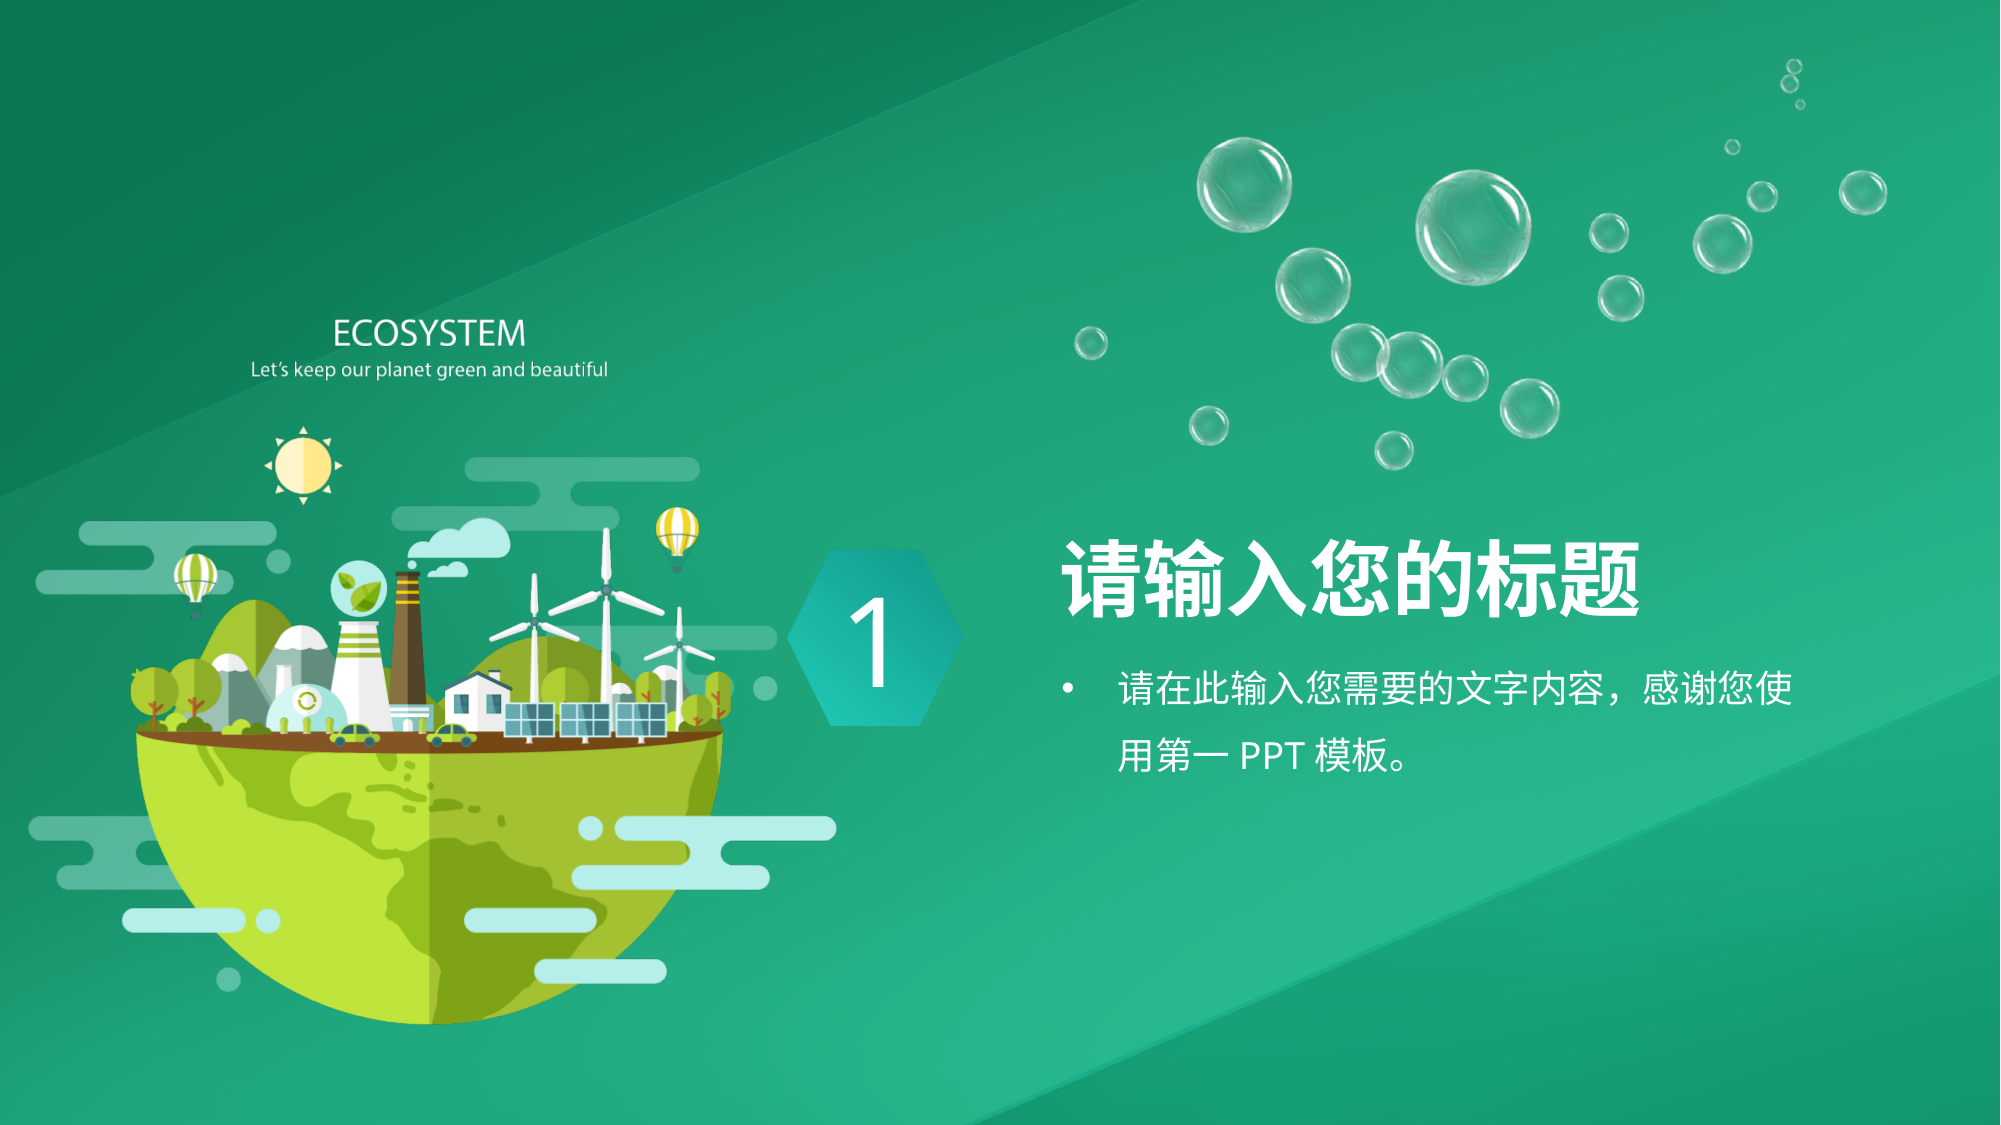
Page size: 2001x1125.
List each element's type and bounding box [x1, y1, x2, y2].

text_box [868, 519, 1826, 805]
picture [0, 0, 2000, 1125]
